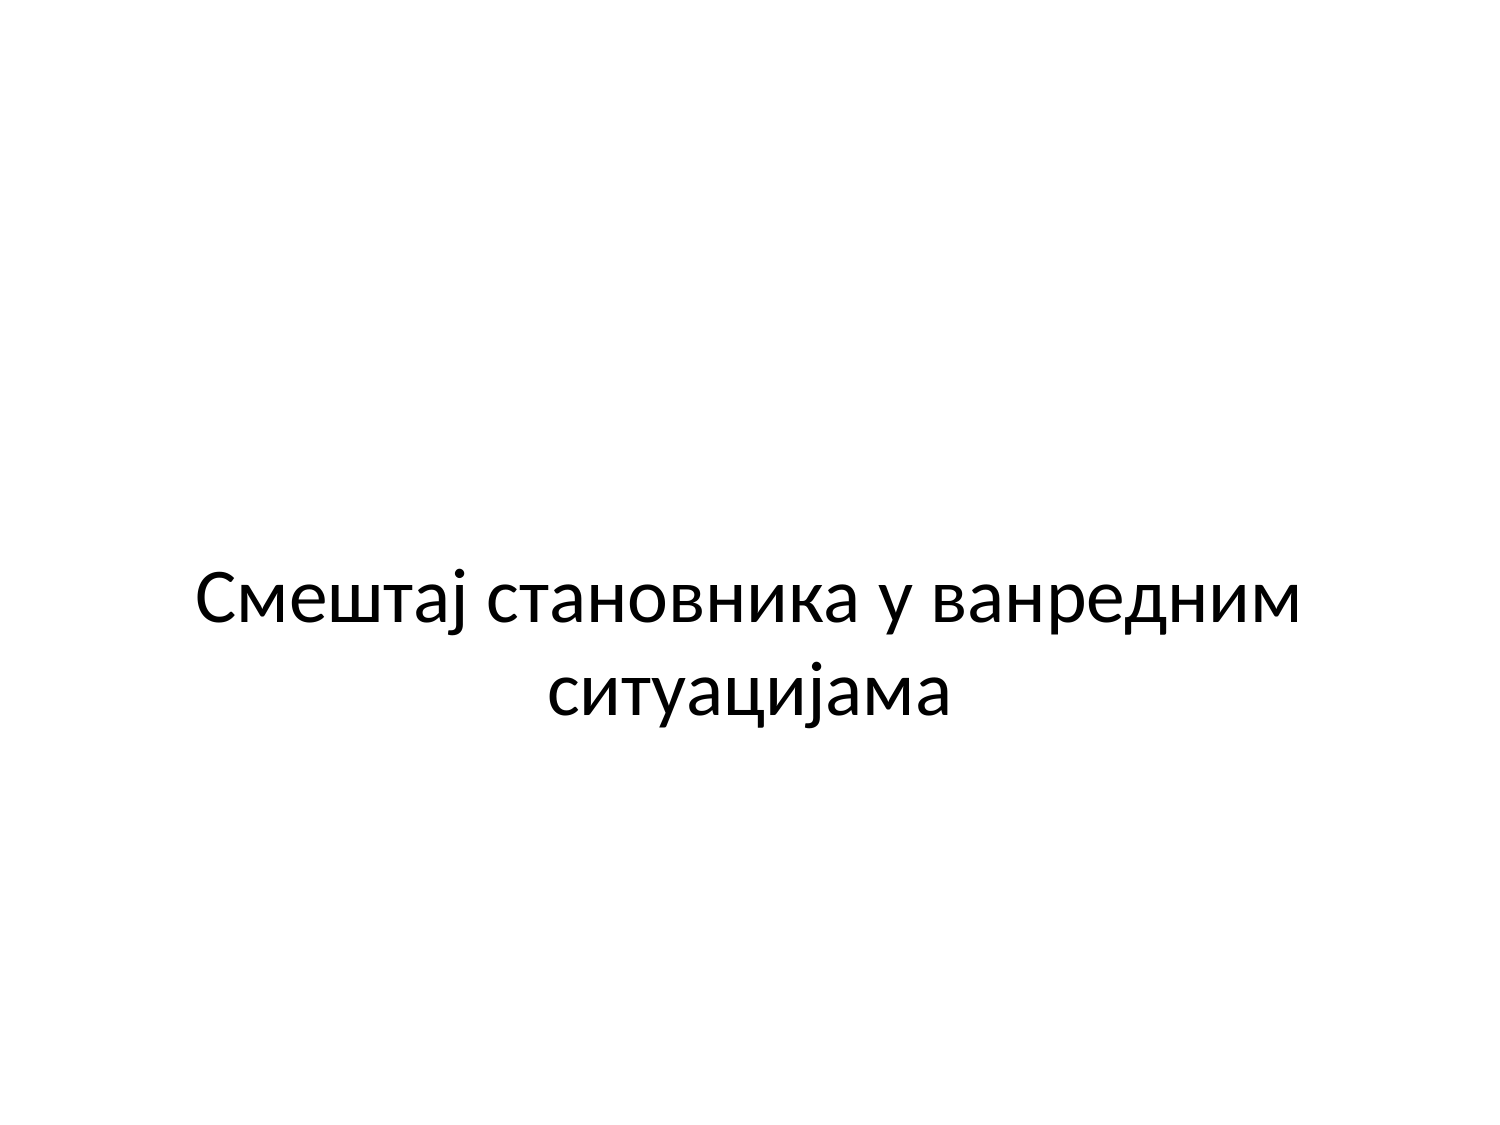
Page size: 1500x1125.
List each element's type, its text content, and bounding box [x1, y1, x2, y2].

title Смештај становника у ванредним ситуацијама [112, 500, 1388, 740]
